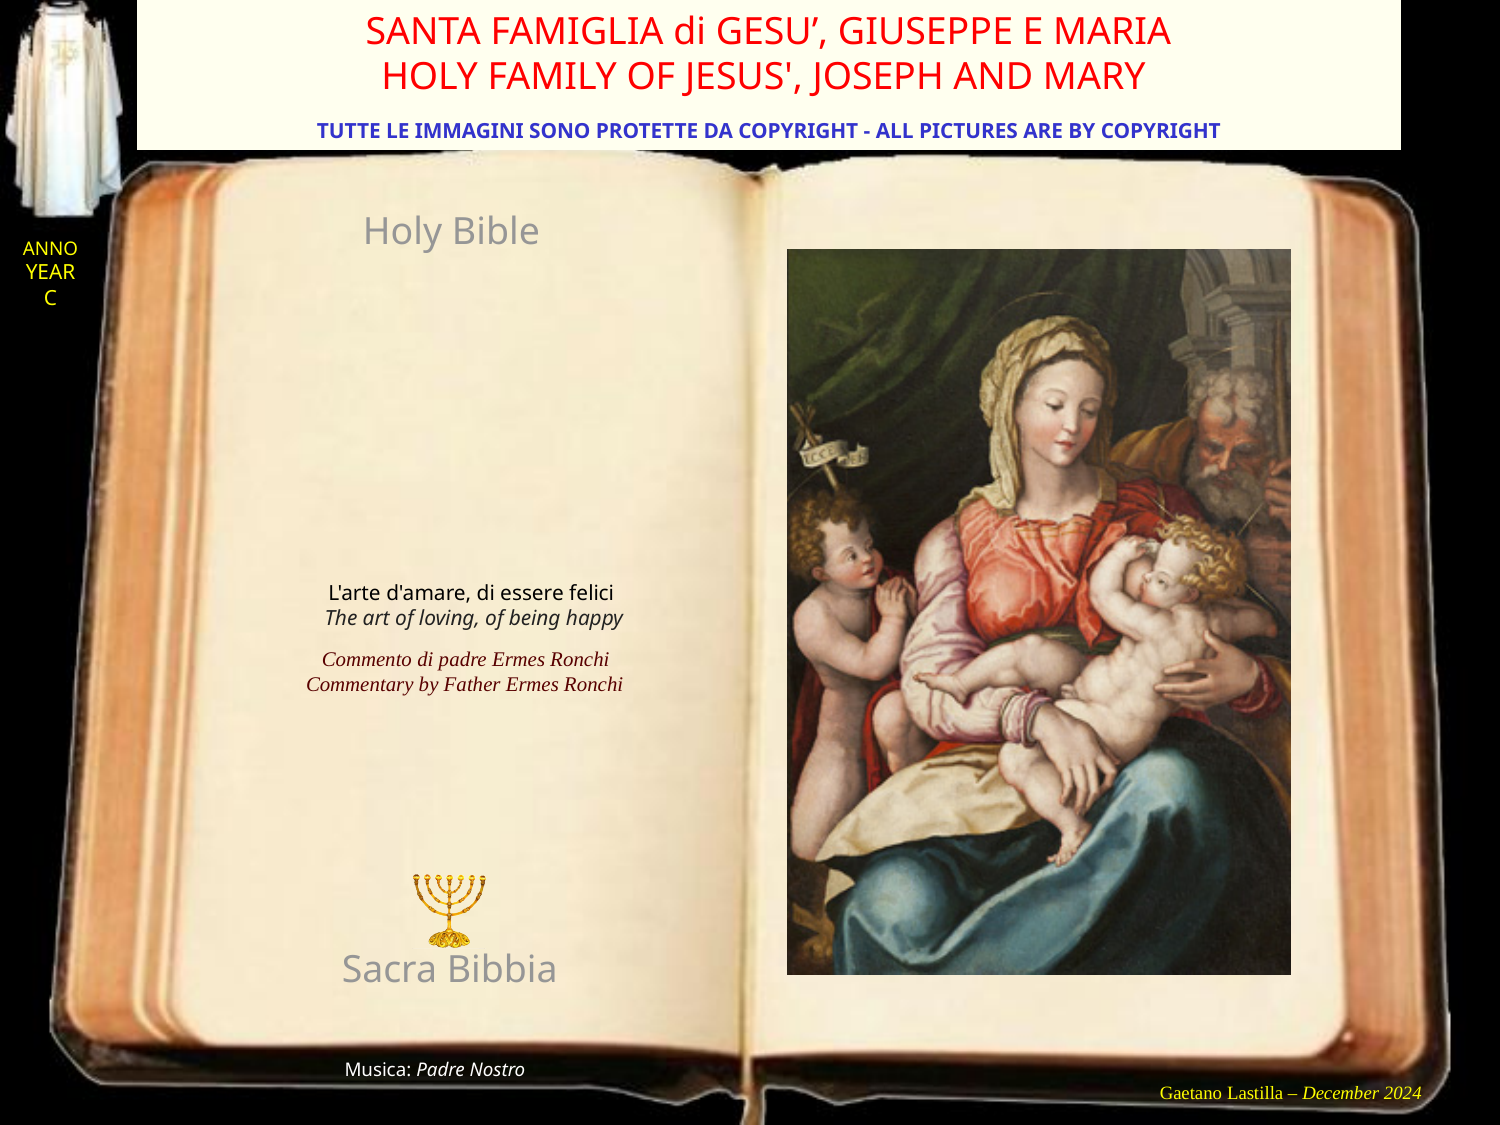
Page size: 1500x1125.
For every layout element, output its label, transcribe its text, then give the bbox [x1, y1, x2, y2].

text_box Gaetano Lastilla – December 2024 [997, 1073, 1500, 1111]
picture [0, 0, 1500, 1125]
text_box Sacra Bibbia [187, 937, 713, 998]
text_box ANNO YEAR C [7, 229, 93, 317]
text_box Musica: Padre Nostro [137, 1050, 738, 1088]
text_box SANTA FAMIGLIA di GESU’, GIUSEPPE E MARIA HOLY FAMILY OF JESUS', JOSEPH AND MARY TUTTE LE IMMAGINI SONO PROTETTE DA COPYRIGHT - ALL PICTURES ARE BY COPYRIGHT [137, 0, 1400, 150]
text_box L'arte d'amare, di essere felici The art of loving, of being happy [211, 572, 737, 638]
text_box Commento di padre Ermes Ronchi Commentary by Father Ermes Ronchi [291, 638, 679, 764]
text_box Holy Bible [348, 199, 556, 260]
